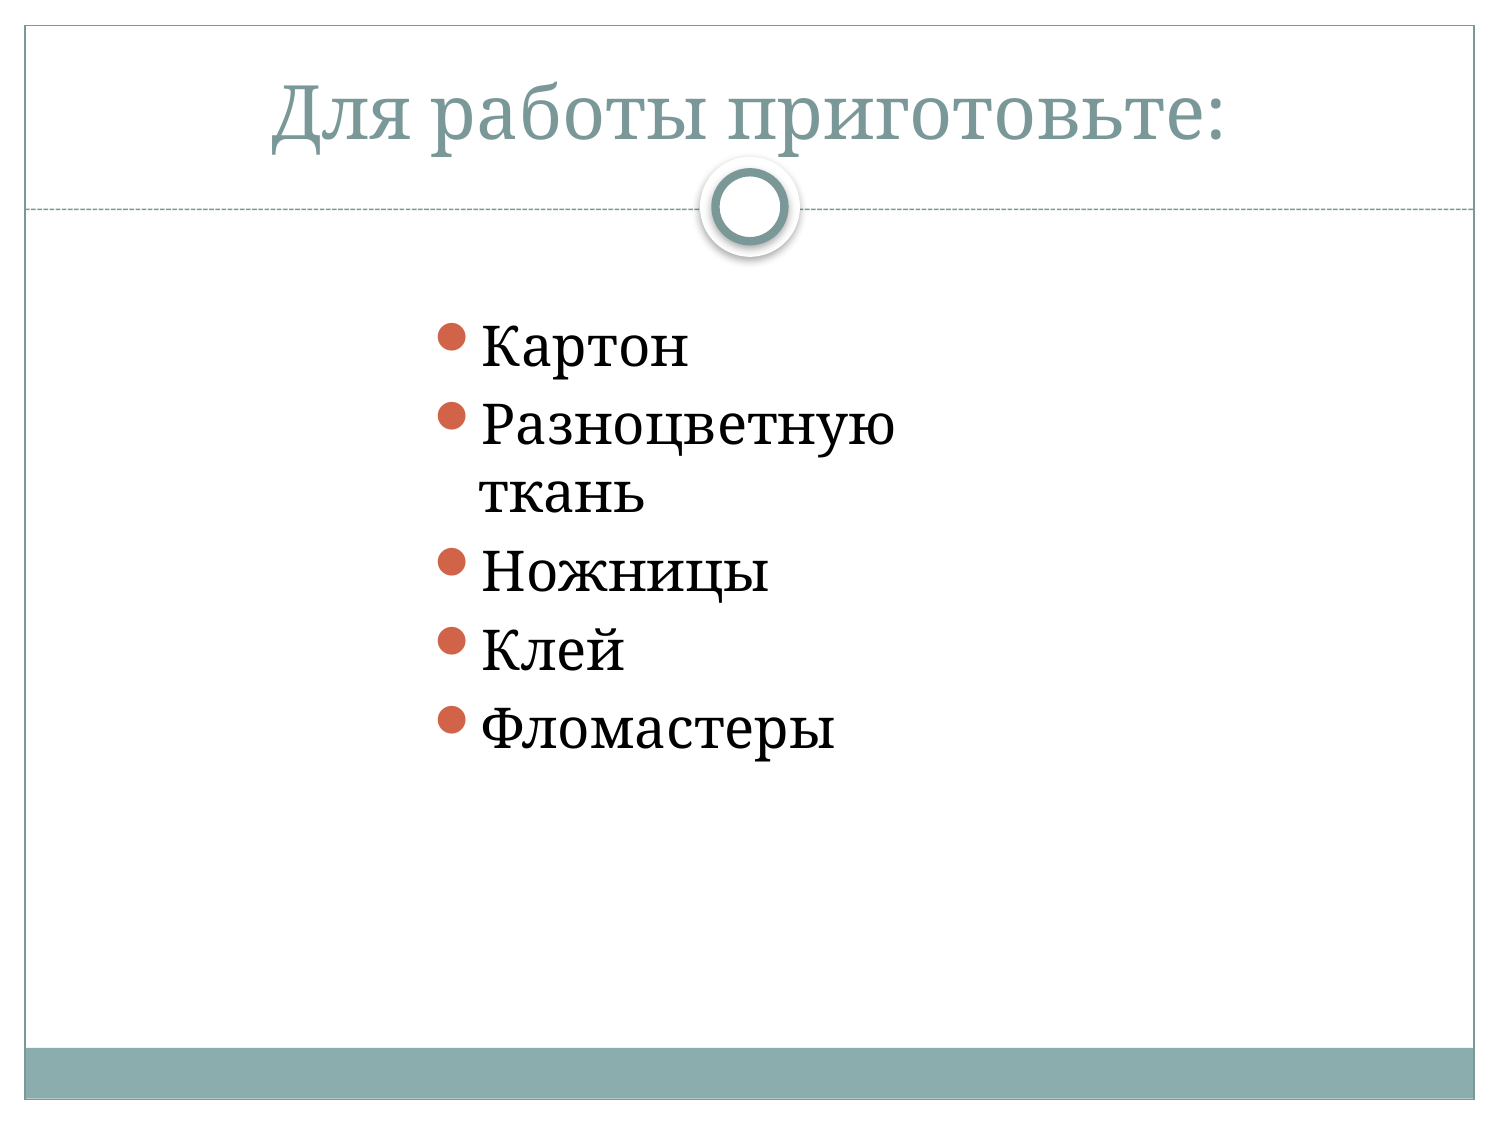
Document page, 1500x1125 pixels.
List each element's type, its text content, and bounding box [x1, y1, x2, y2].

title Для работы приготовьте: [49, 37, 1450, 162]
subtitle Картон Разноцветную ткань Ножницы Клей Фломастеры [419, 302, 1050, 1000]
